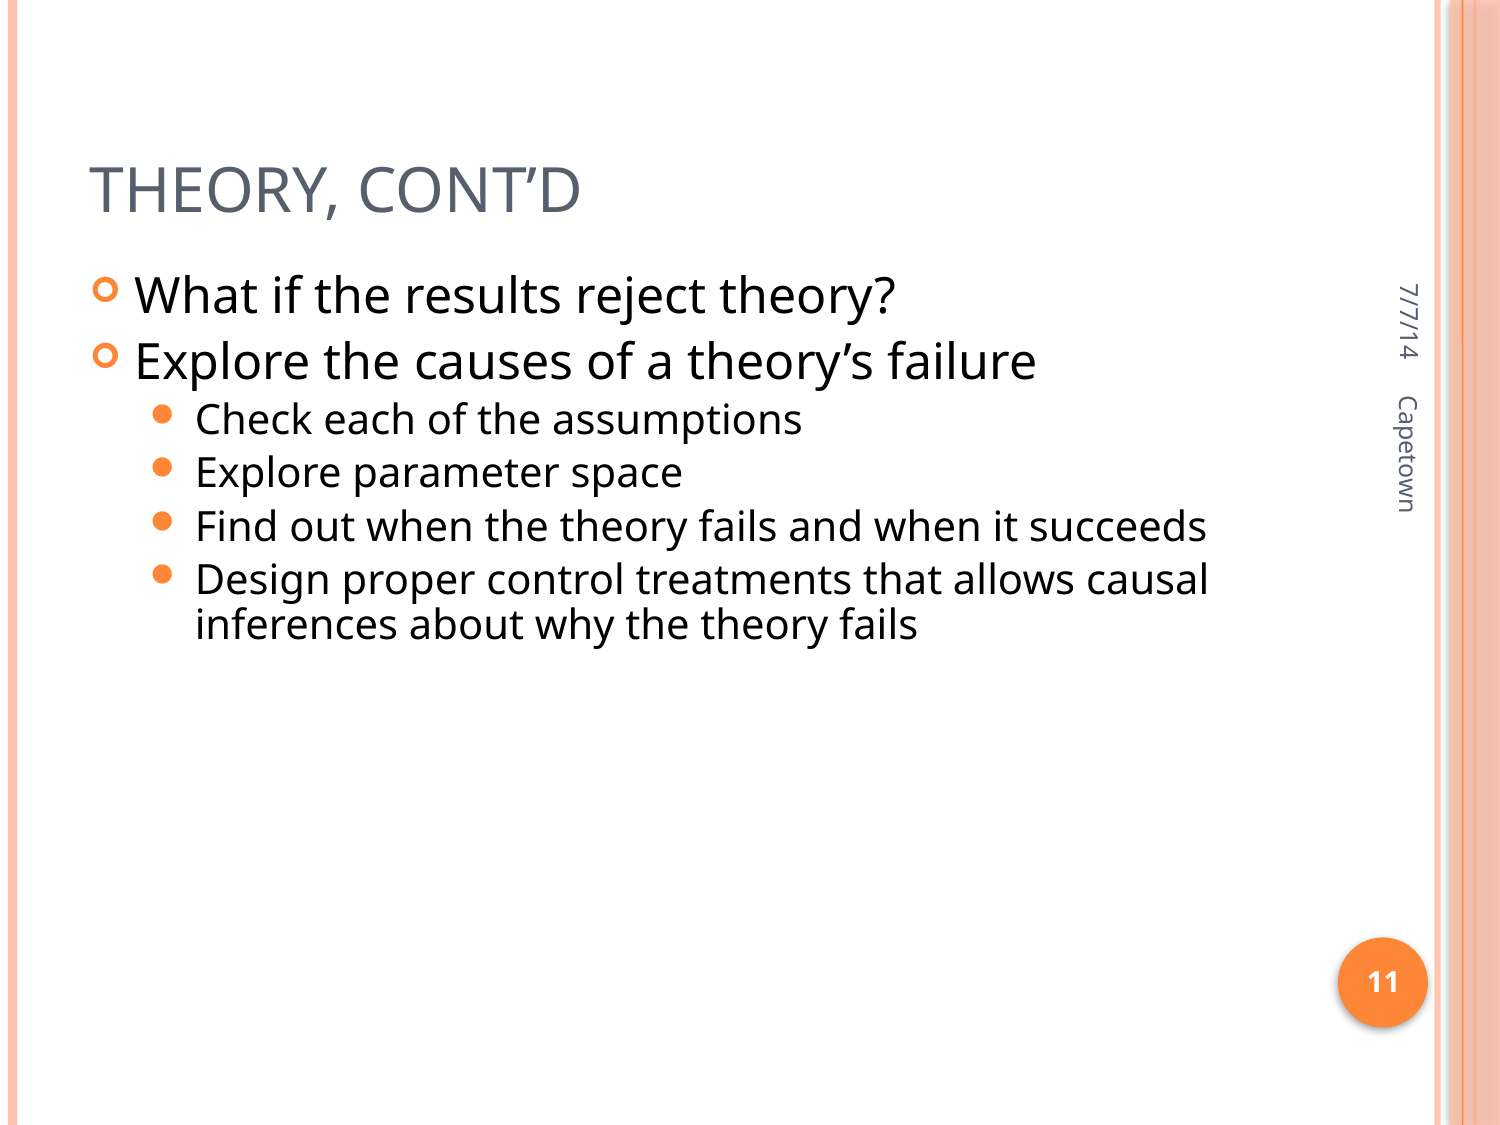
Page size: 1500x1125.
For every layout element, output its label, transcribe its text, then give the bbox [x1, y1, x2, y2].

list What if the results reject theory? Explore the causes of a theory’s failure Check each of the assumptions Explore parameter space Find out when the theory fails and when it succeeds Design proper control treatments that allows causal inferences about why the theory fails [75, 262, 1300, 1062]
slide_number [1378, 43, 1442, 374]
footer Capetown [1379, 380, 1440, 906]
slide_number 11 [1333, 940, 1434, 1027]
title Theory, cont’d [75, 45, 1300, 233]
